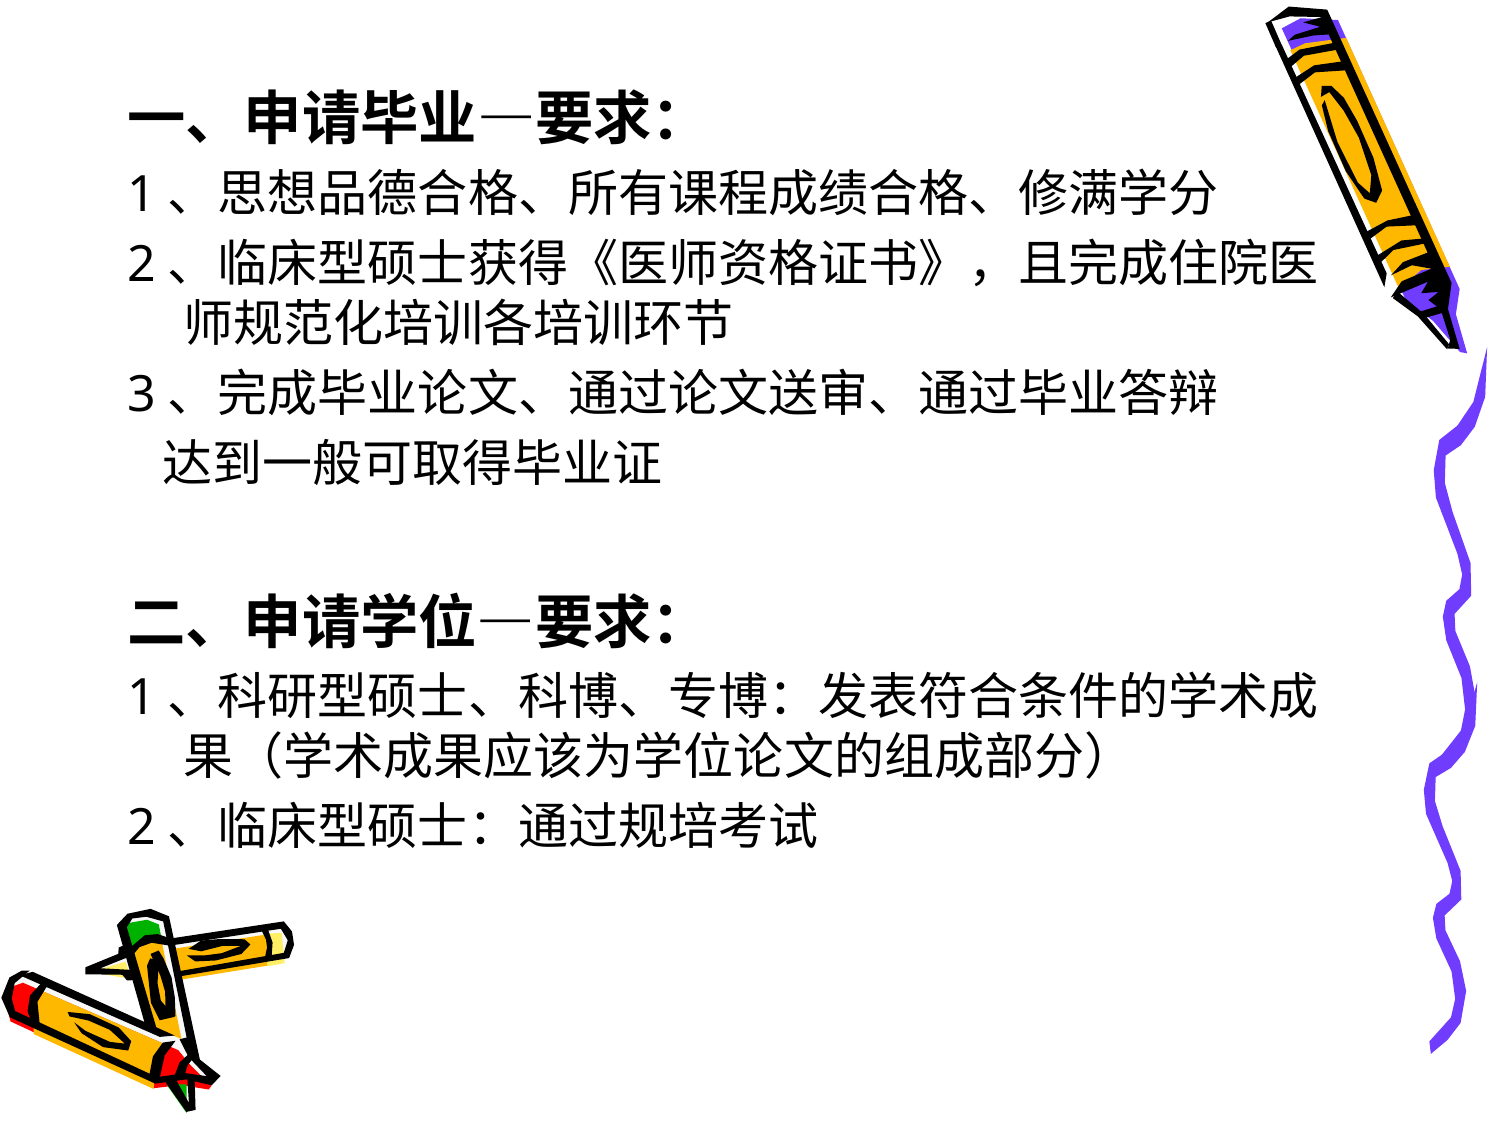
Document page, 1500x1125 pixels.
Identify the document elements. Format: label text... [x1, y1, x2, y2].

list 一、申请毕业—要求： 1、思想品德合格、所有课程成绩合格、修满学分 2、临床型硕士获得《医师资格证书》，且完成住院医师规范化培训各培训环节 3、完成毕业论文、通过论文送审、通过毕业答辩 达到一般可取得毕业证 二、申请学位—要求： 1、科研型硕士、科博、专博：发表符合条件的学术成果（学术成果应该为学位论文的组成部分） 2、临床型硕士：通过规培考试 [112, 73, 1376, 957]
